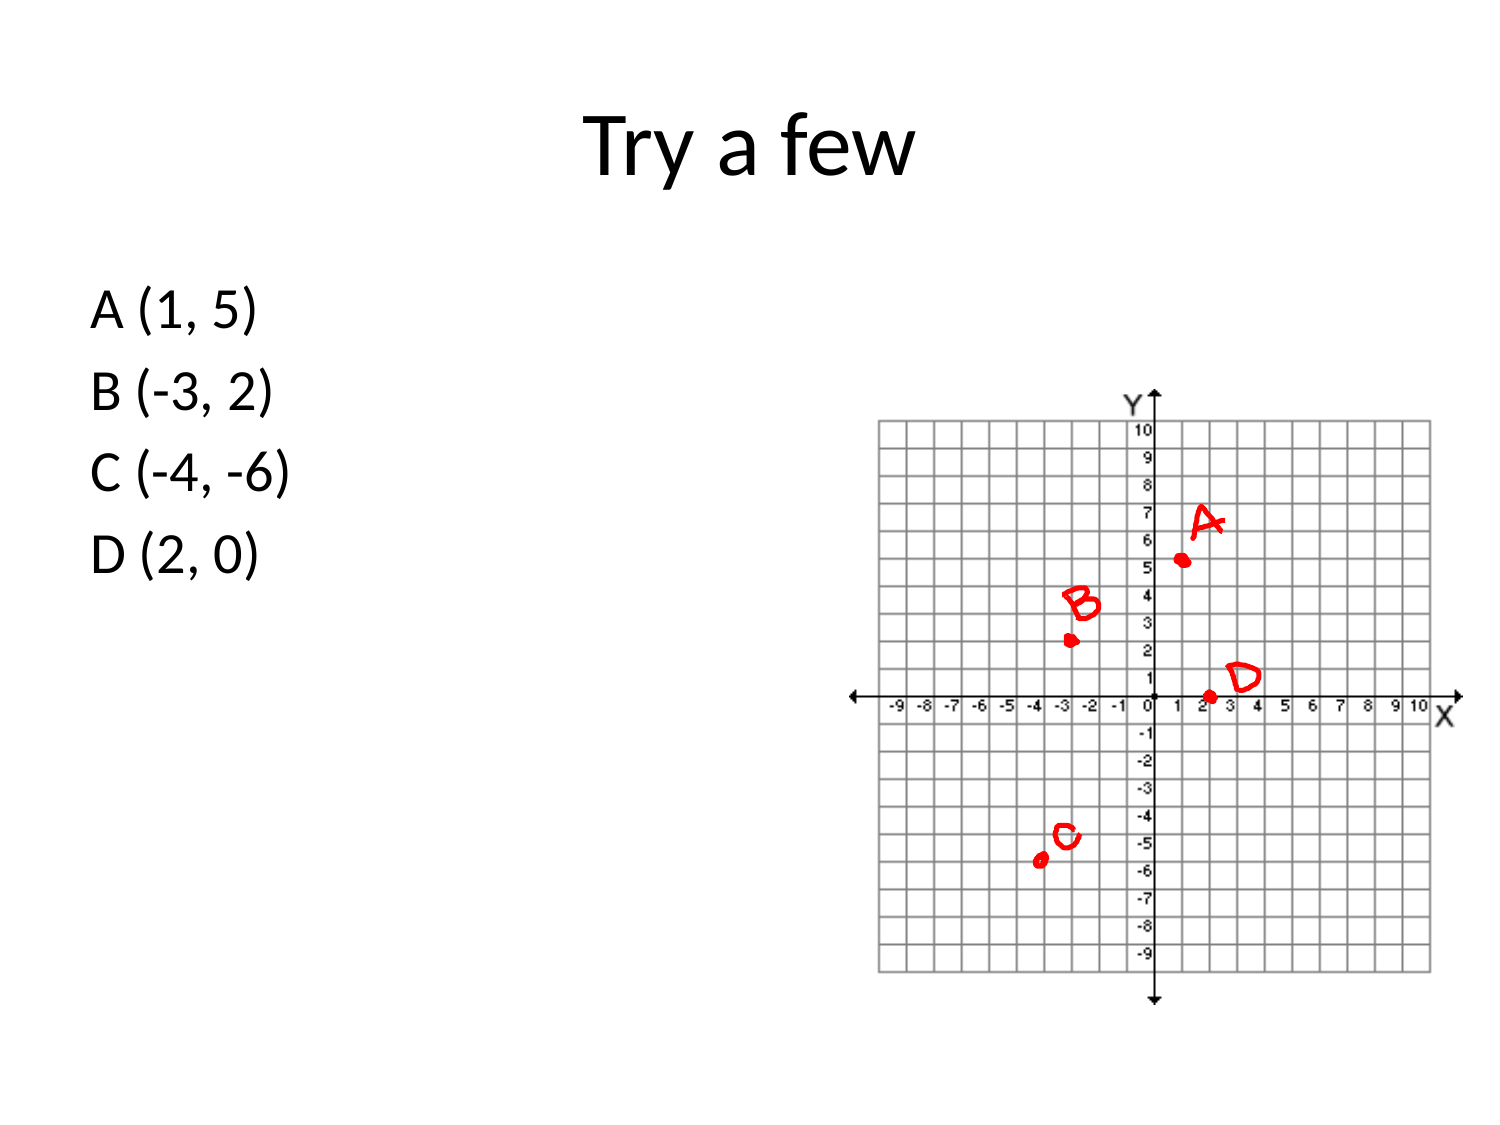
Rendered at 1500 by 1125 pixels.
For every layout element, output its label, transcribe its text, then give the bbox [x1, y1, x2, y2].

title Try a few [75, 45, 1425, 233]
list A (1, 5) B (-3, 2) C (-4, -6) D (2, 0) [75, 262, 738, 1005]
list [849, 388, 1464, 1005]
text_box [1205, 663, 1260, 702]
